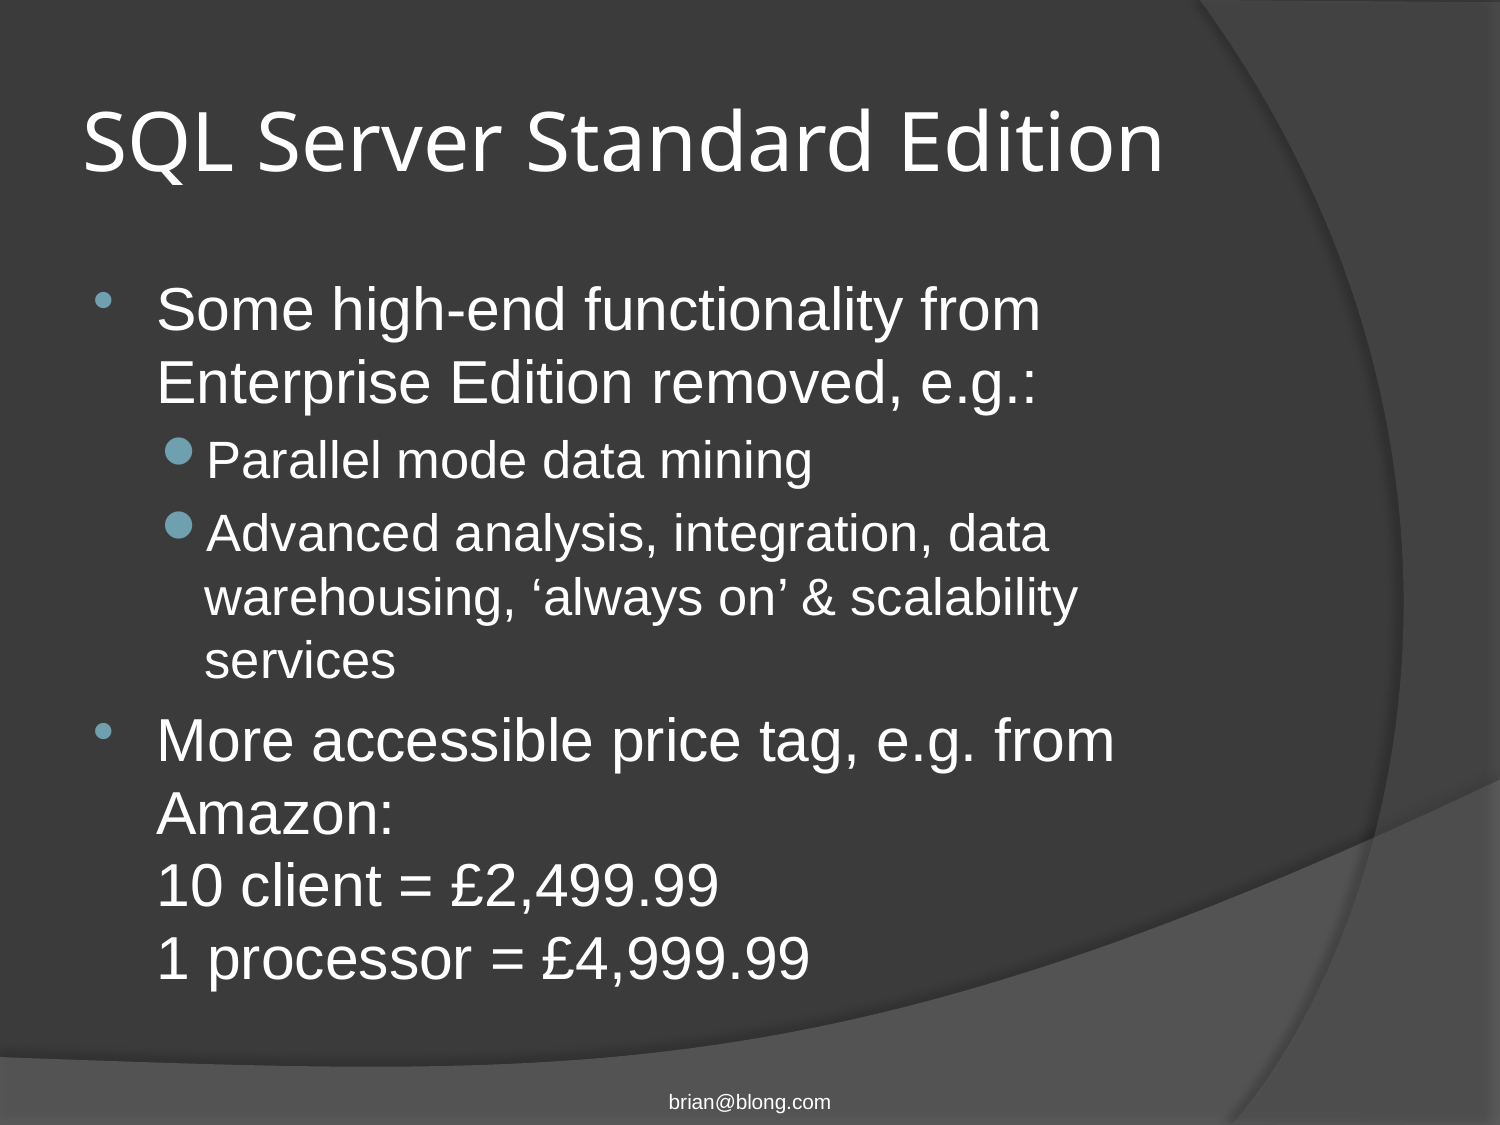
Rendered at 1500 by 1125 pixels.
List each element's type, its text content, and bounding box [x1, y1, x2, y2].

list Some high-end functionality from Enterprise Edition removed, e.g.: Parallel mode data mining Advanced analysis, integration, data warehousing, ‘always on’ & scalability services More accessible price tag, e.g. from Amazon: 10 client = £2,499.99 1 processor = £4,999.99 [75, 262, 1300, 1005]
title SQL Server Standard Edition [75, 45, 1300, 233]
footer brian@blong.com [512, 1053, 988, 1114]
